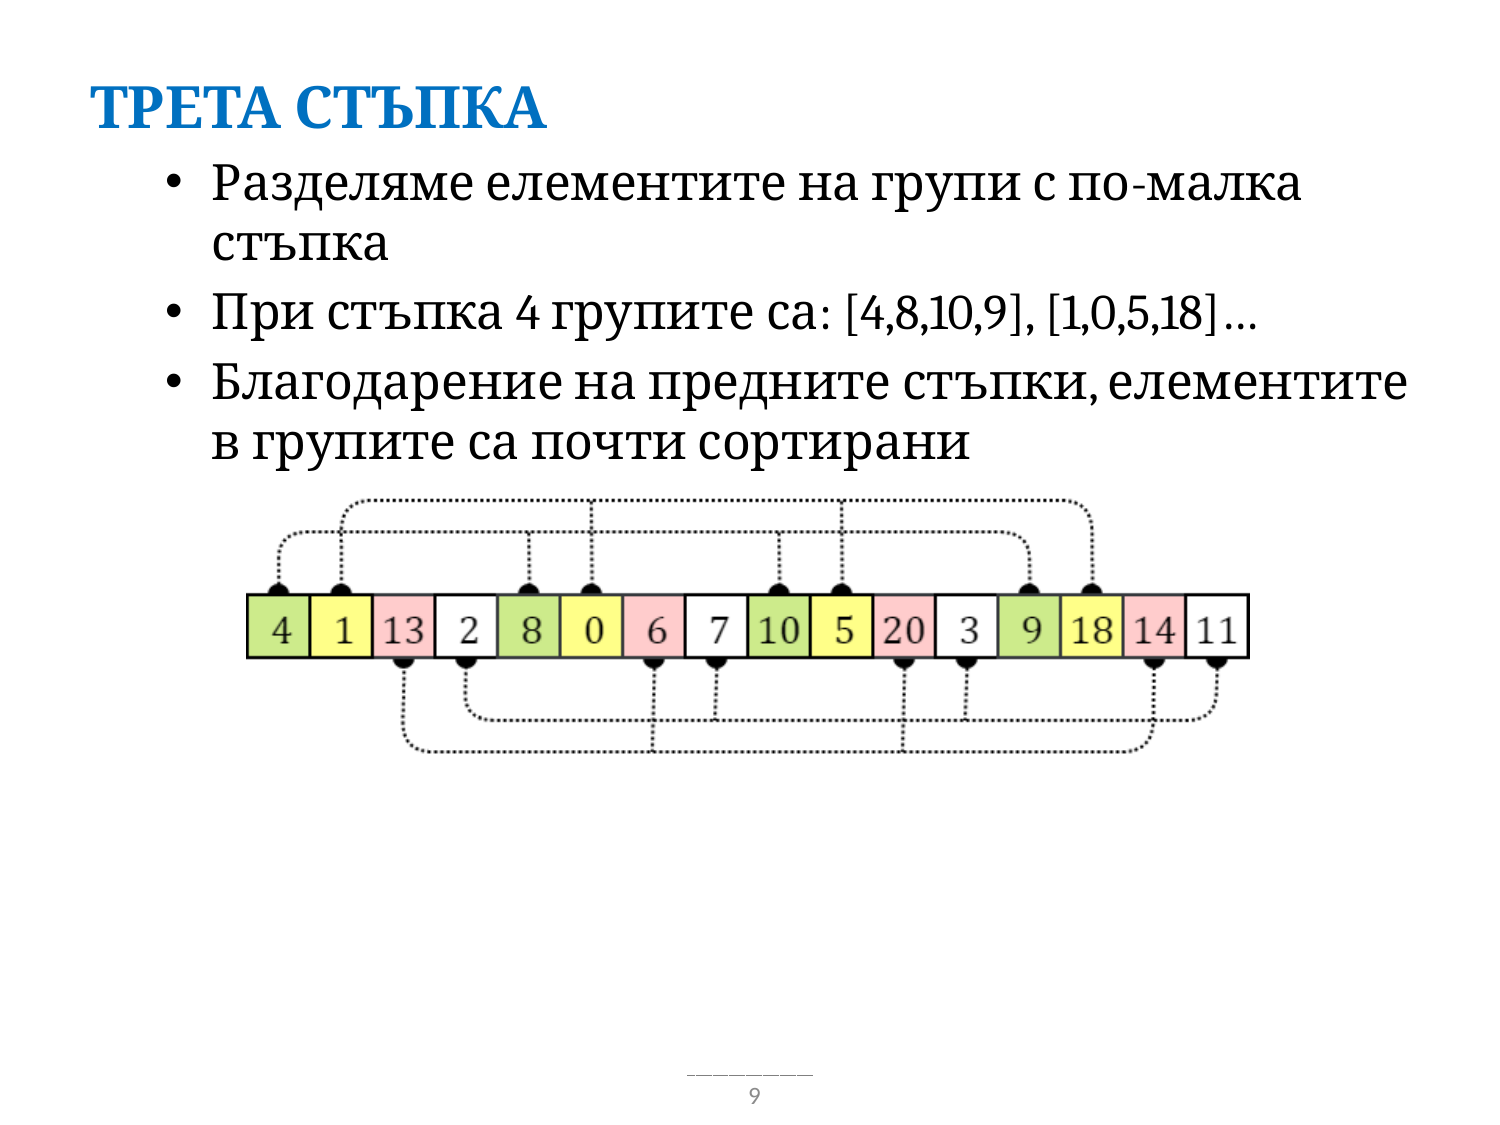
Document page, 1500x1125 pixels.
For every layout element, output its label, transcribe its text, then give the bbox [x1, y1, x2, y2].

list Трета стъпка Разделяме елементите на групи с по-малка стъпка При стъпка 4 групите са: [4,8,10,9], [1,0,5,18]… Благодарение на предните стъпки, елементите в групите са почти сортирани [75, 62, 1450, 1063]
picture [246, 474, 1251, 782]
slide_number 9 [579, 1065, 930, 1125]
